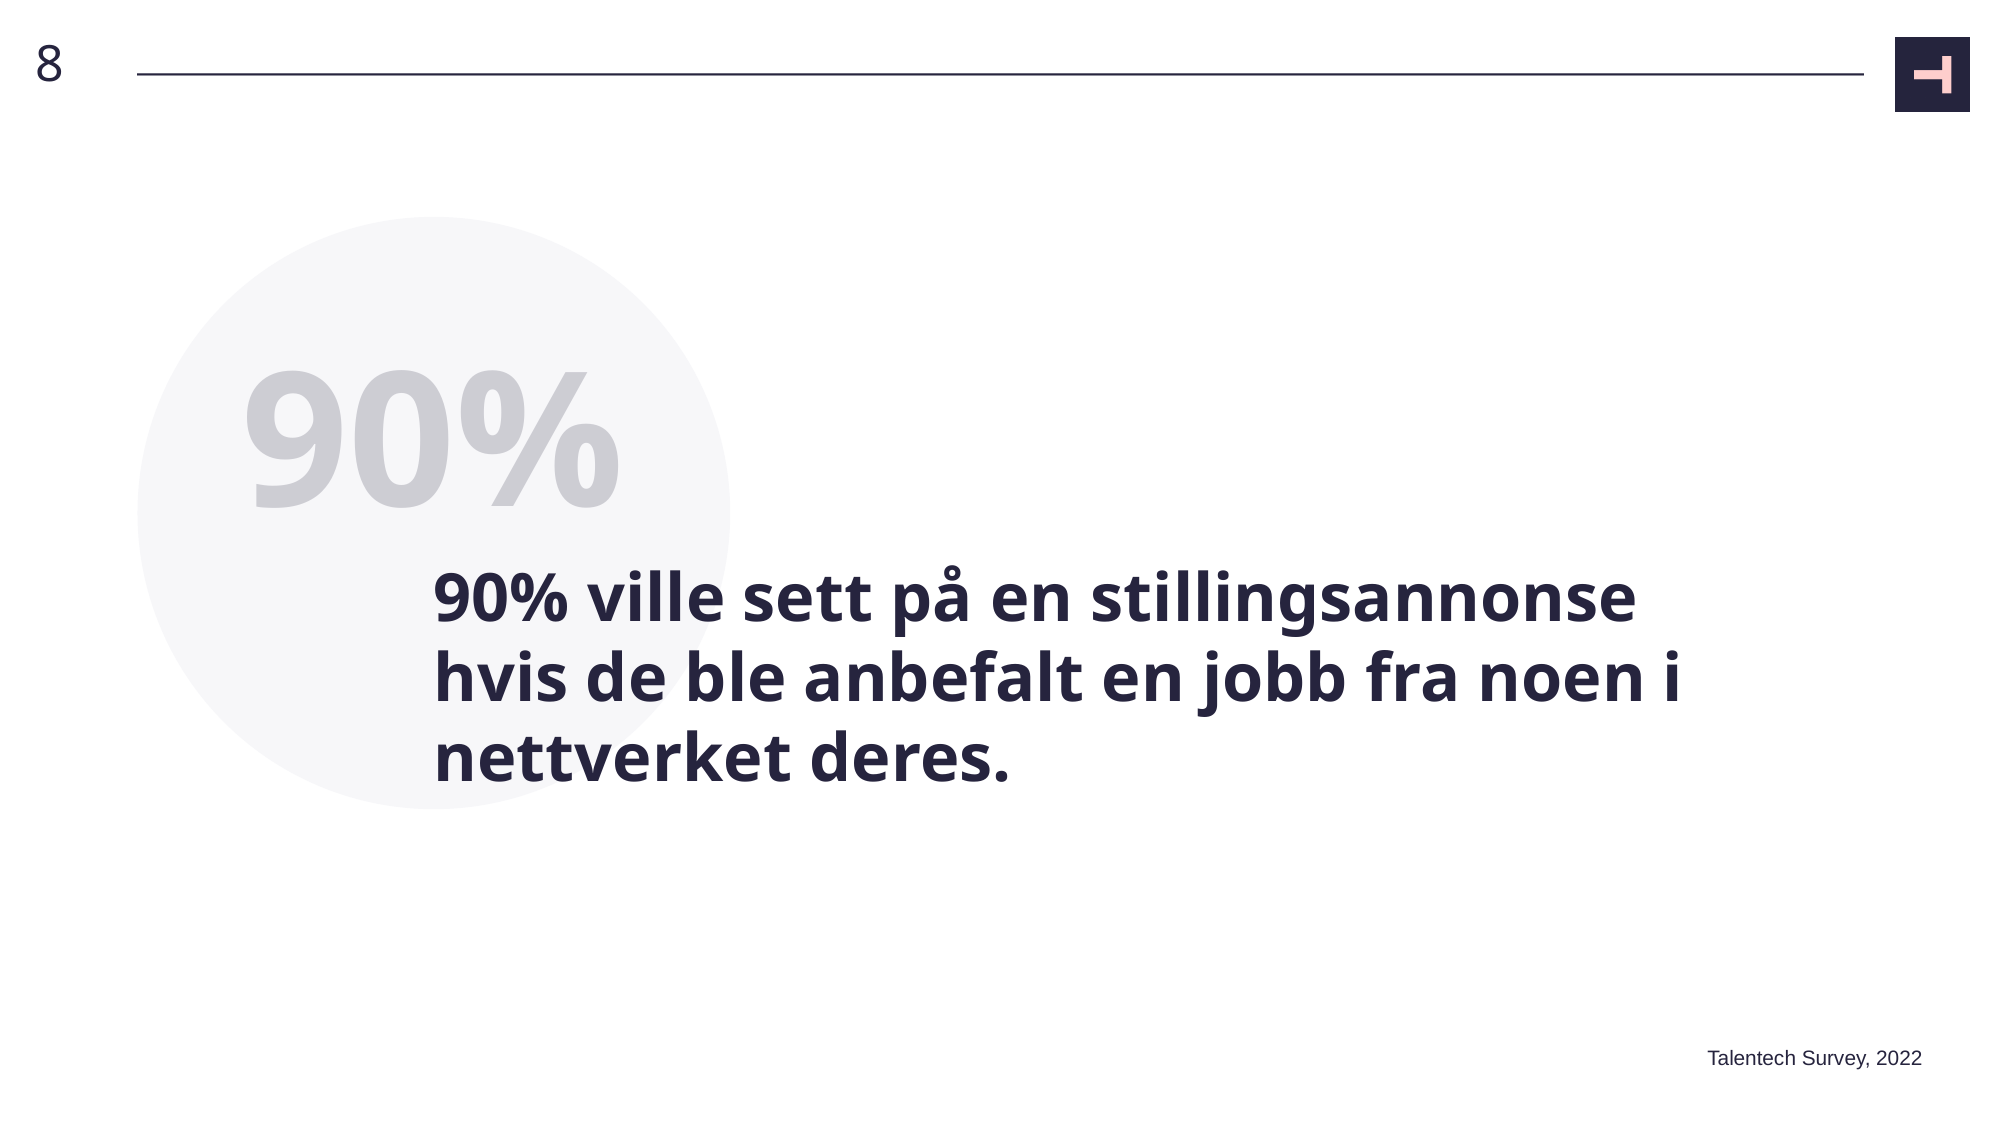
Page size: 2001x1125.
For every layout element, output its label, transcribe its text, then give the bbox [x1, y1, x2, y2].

text_box [136, 215, 732, 811]
title 90% ville sett på en stillingsannonse hvis de ble anbefalt en jobb fra noen i nettverket deres. [433, 543, 1754, 806]
picture [1895, 37, 1970, 112]
text_box Talentech Survey, 2022 [1692, 1037, 1938, 1077]
text_box 90% [226, 311, 641, 552]
slide_number 8 [35, 35, 138, 96]
